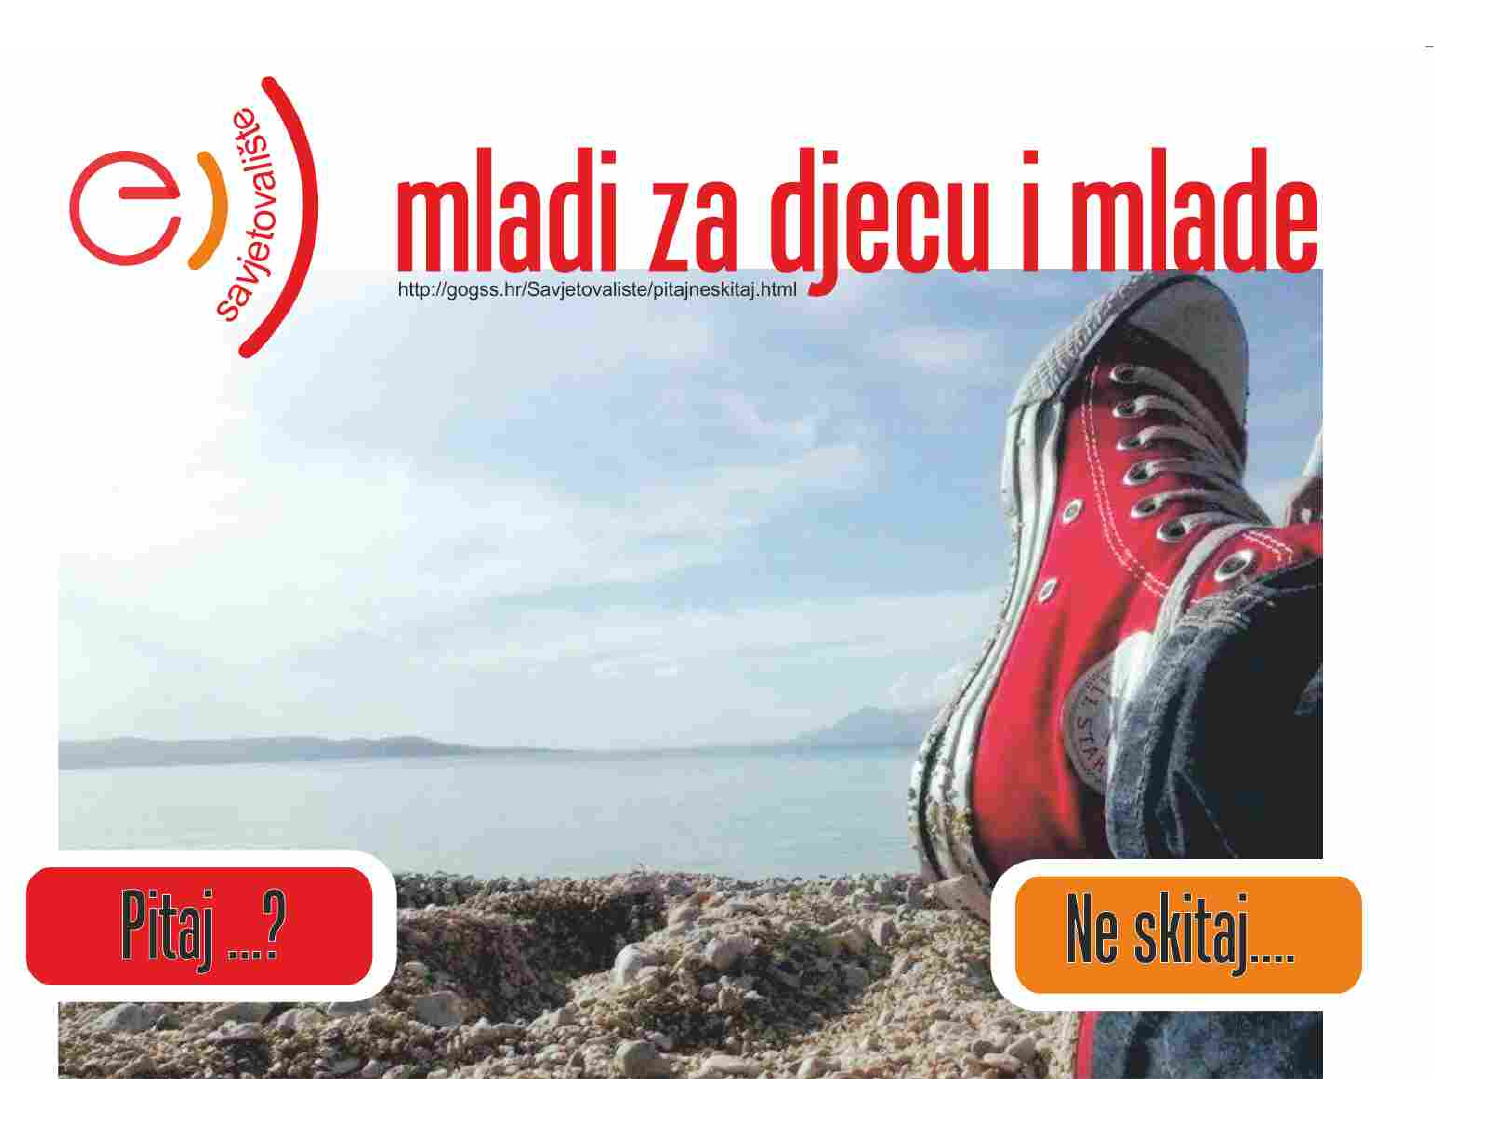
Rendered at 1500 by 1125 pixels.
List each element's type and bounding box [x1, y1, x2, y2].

picture [0, 46, 1435, 1079]
